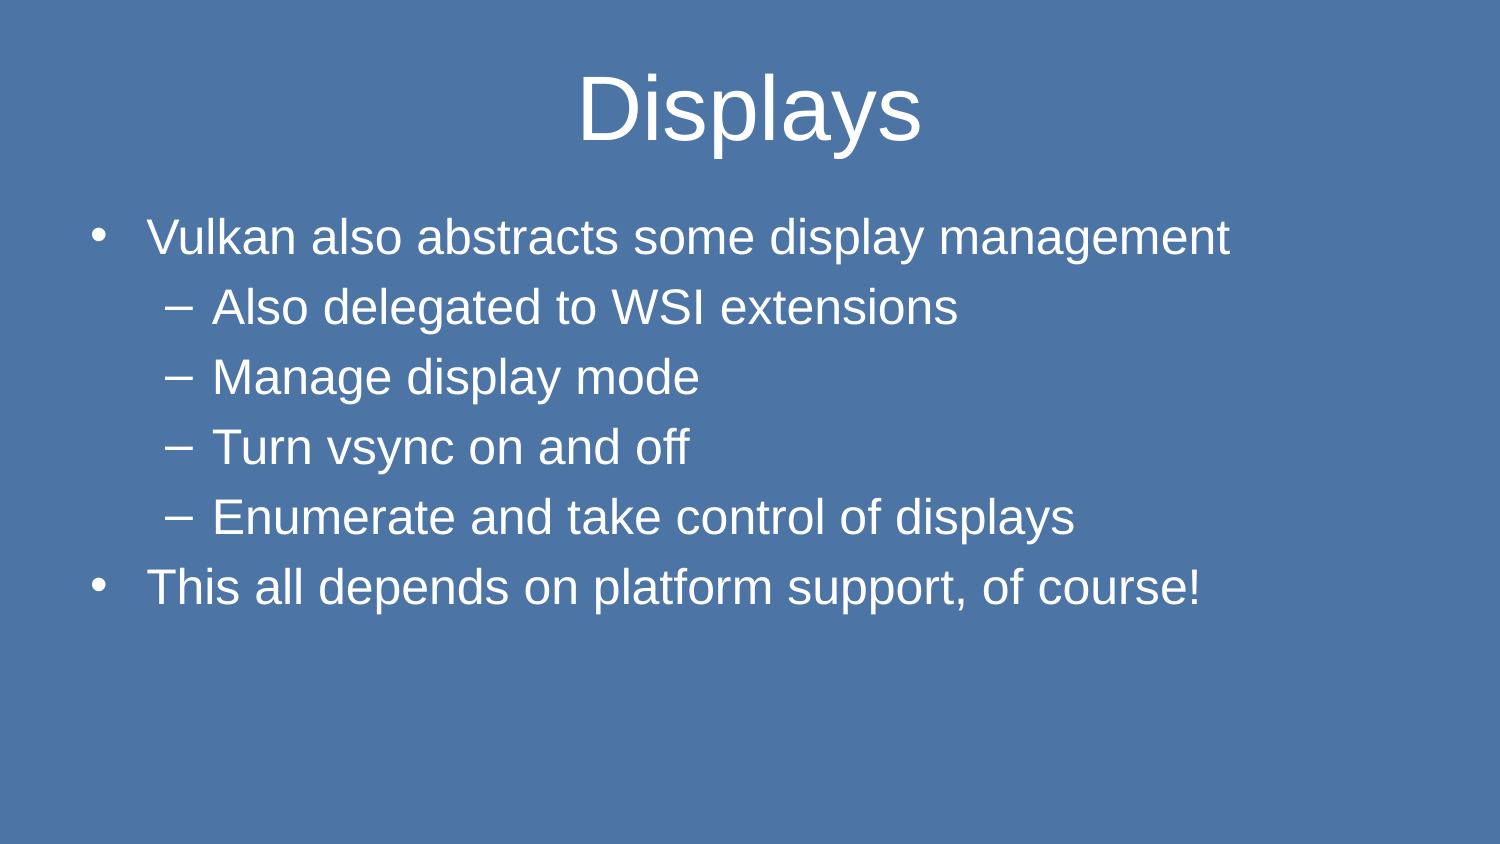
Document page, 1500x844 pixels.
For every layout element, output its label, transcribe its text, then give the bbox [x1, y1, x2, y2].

list Vulkan also abstracts some display management Also delegated to WSI extensions Manage display mode Turn vsync on and off Enumerate and take control of displays This all depends on platform support, of course! [75, 196, 1425, 754]
title Displays [75, 33, 1425, 175]
